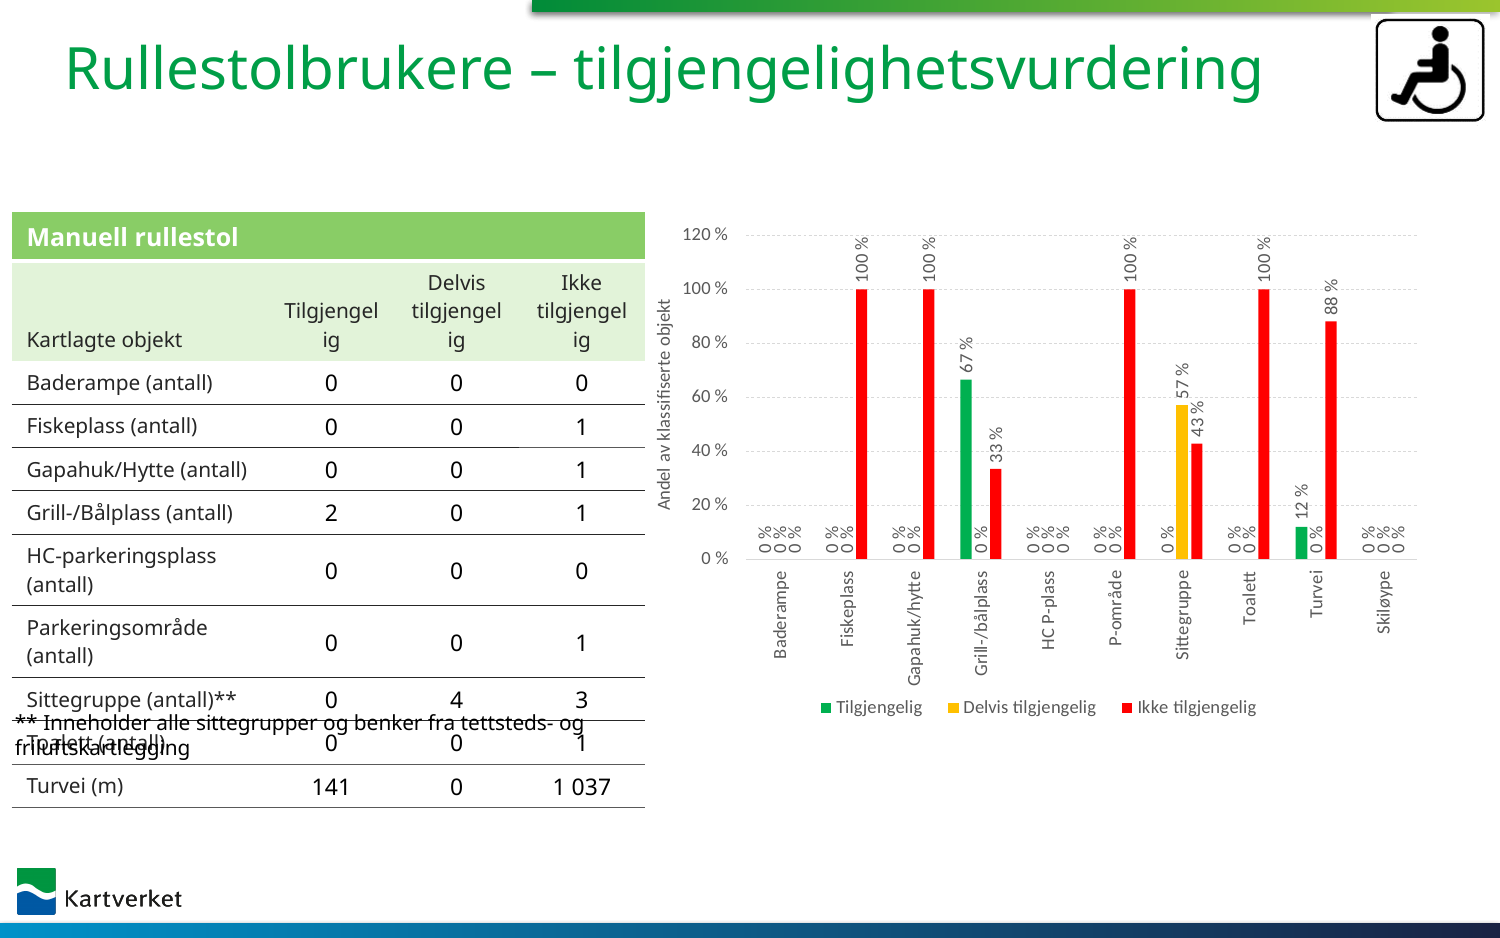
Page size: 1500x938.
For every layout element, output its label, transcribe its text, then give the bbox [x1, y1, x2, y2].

table_cell Delvis tilgjengelig [394, 263, 519, 361]
table_cell 1 [519, 405, 638, 447]
table_cell 0 [394, 606, 519, 677]
table_cell Baderampe (antall) [12, 361, 269, 404]
table_cell 0 [269, 361, 394, 404]
table_cell 0 [269, 678, 394, 702]
table_cell HC-parkeringsplass (antall) [12, 535, 269, 605]
table_cell Turvei (m) [12, 768, 269, 807]
table_cell 141 [269, 768, 394, 807]
table_cell 0 [394, 491, 519, 534]
table_cell 0 [394, 448, 519, 490]
table_cell 0 [394, 405, 519, 447]
table_cell 0 [519, 361, 638, 404]
table_cell Fiskeplass (antall) [12, 405, 269, 447]
table_cell Ikke tilgjengelig [519, 263, 638, 361]
table_cell Sittegruppe (antall)** [12, 678, 269, 702]
table_cell 0 [519, 535, 638, 605]
table_header Manuell rullestol [12, 212, 645, 259]
table_cell 0 [269, 448, 394, 490]
picture [643, 218, 1427, 728]
text_box ** Inneholder alle sittegrupper og benker fra tettsteds- og friluftskartlegging [0, 702, 745, 768]
table_cell 0 [394, 768, 519, 807]
table_cell 1 037 [519, 768, 645, 807]
table_cell 1 [519, 606, 638, 677]
table_cell Parkeringsområde (antall) [12, 606, 269, 677]
table_cell 0 [394, 535, 519, 605]
table_cell Grill-/Bålplass (antall) [12, 491, 269, 534]
table_cell 1 [519, 491, 638, 534]
table_cell 0 [269, 606, 394, 677]
table_cell 4 [394, 678, 519, 702]
table_cell 1 [519, 448, 638, 490]
table_cell 0 [269, 405, 394, 447]
table_cell 0 [269, 535, 394, 605]
table_cell 2 [269, 491, 394, 534]
table_cell Gapahuk/Hytte (antall) [12, 448, 269, 490]
table_cell 3 [519, 678, 638, 702]
picture [1371, 13, 1491, 127]
text_box Rullestolbrukere – tilgjengelighetsvurdering [49, 12, 1372, 109]
table_cell Tilgjengelig [269, 263, 394, 361]
table_cell 0 [394, 361, 519, 404]
table_cell Kartlagte objekt [12, 263, 269, 361]
